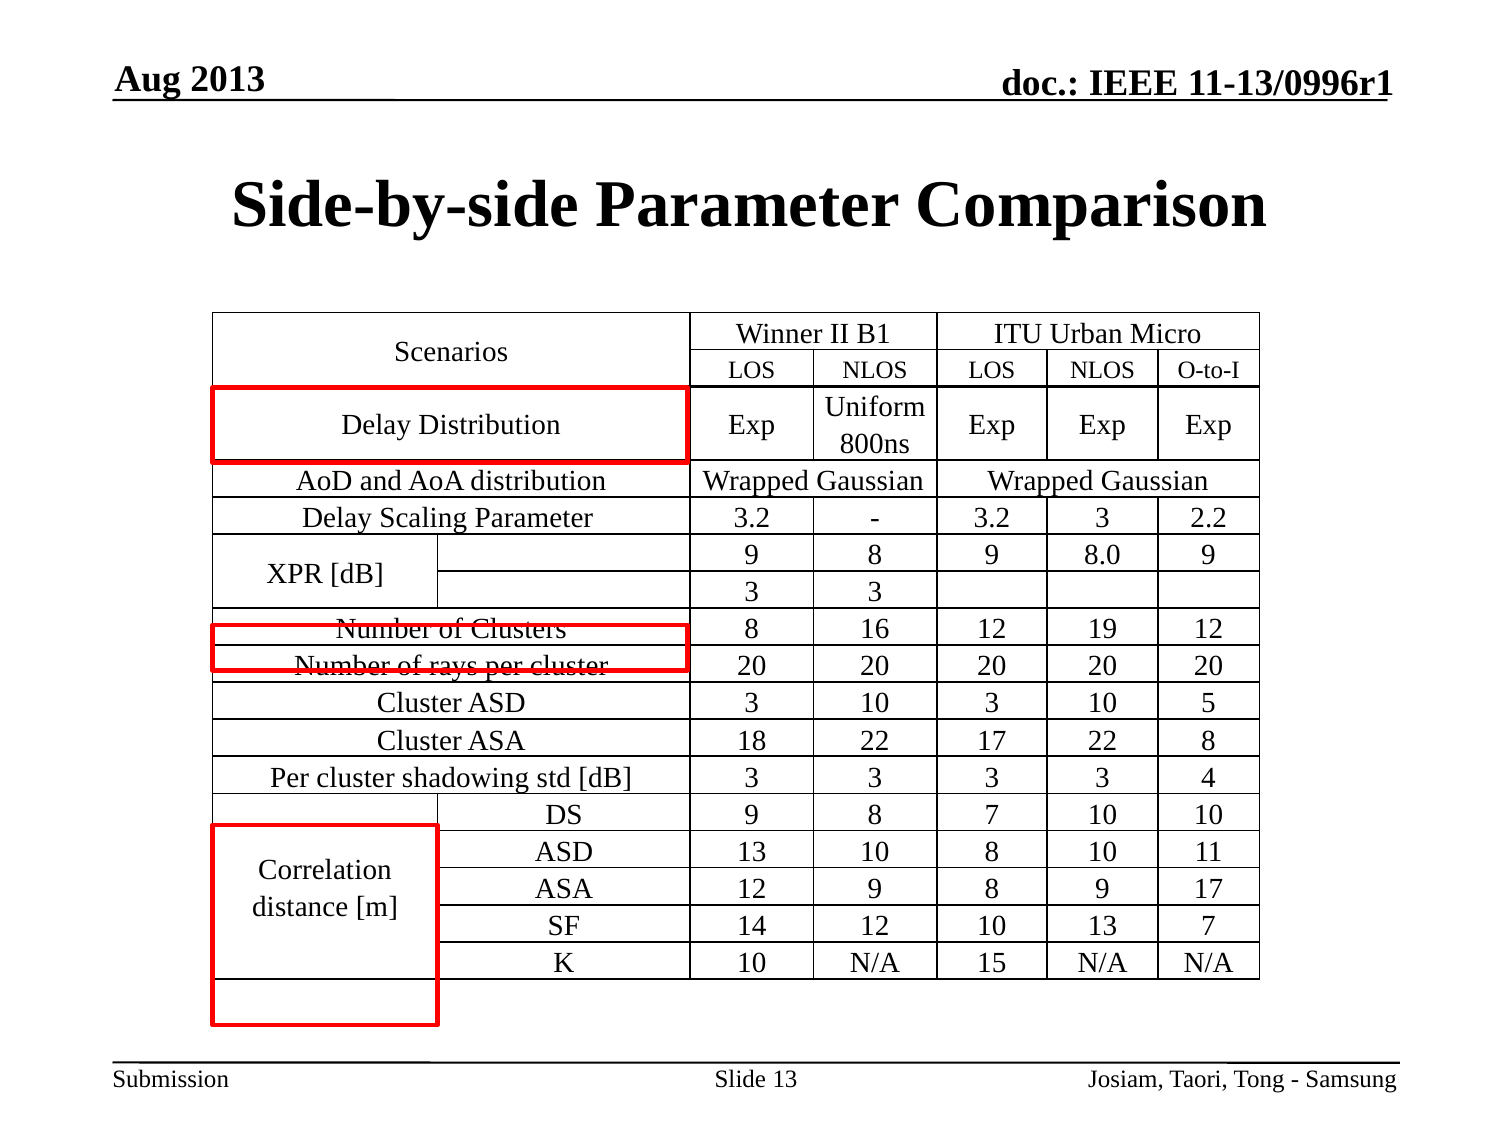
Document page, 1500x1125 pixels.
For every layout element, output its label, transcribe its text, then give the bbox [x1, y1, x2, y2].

text_box [212, 825, 438, 1025]
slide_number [114, 54, 493, 100]
slide_number Slide 13 [712, 1061, 800, 1123]
footer Josiam, Taori, Tong - Samsung [874, 1062, 1398, 1093]
text_box [212, 624, 688, 671]
table_cell LOS [938, 350, 1046, 385]
text_box [212, 387, 688, 463]
table_header Winner II B1 [691, 313, 936, 349]
table_cell LOS [691, 350, 813, 385]
title Side-by-side Parameter Comparison [112, 112, 1388, 288]
table_header Scenarios [213, 313, 689, 385]
table_cell NLOS [814, 350, 936, 385]
table_cell NLOS [1048, 350, 1157, 385]
table_cell O-to-I [1159, 350, 1259, 385]
table_header ITU Urban Micro [938, 313, 1259, 349]
